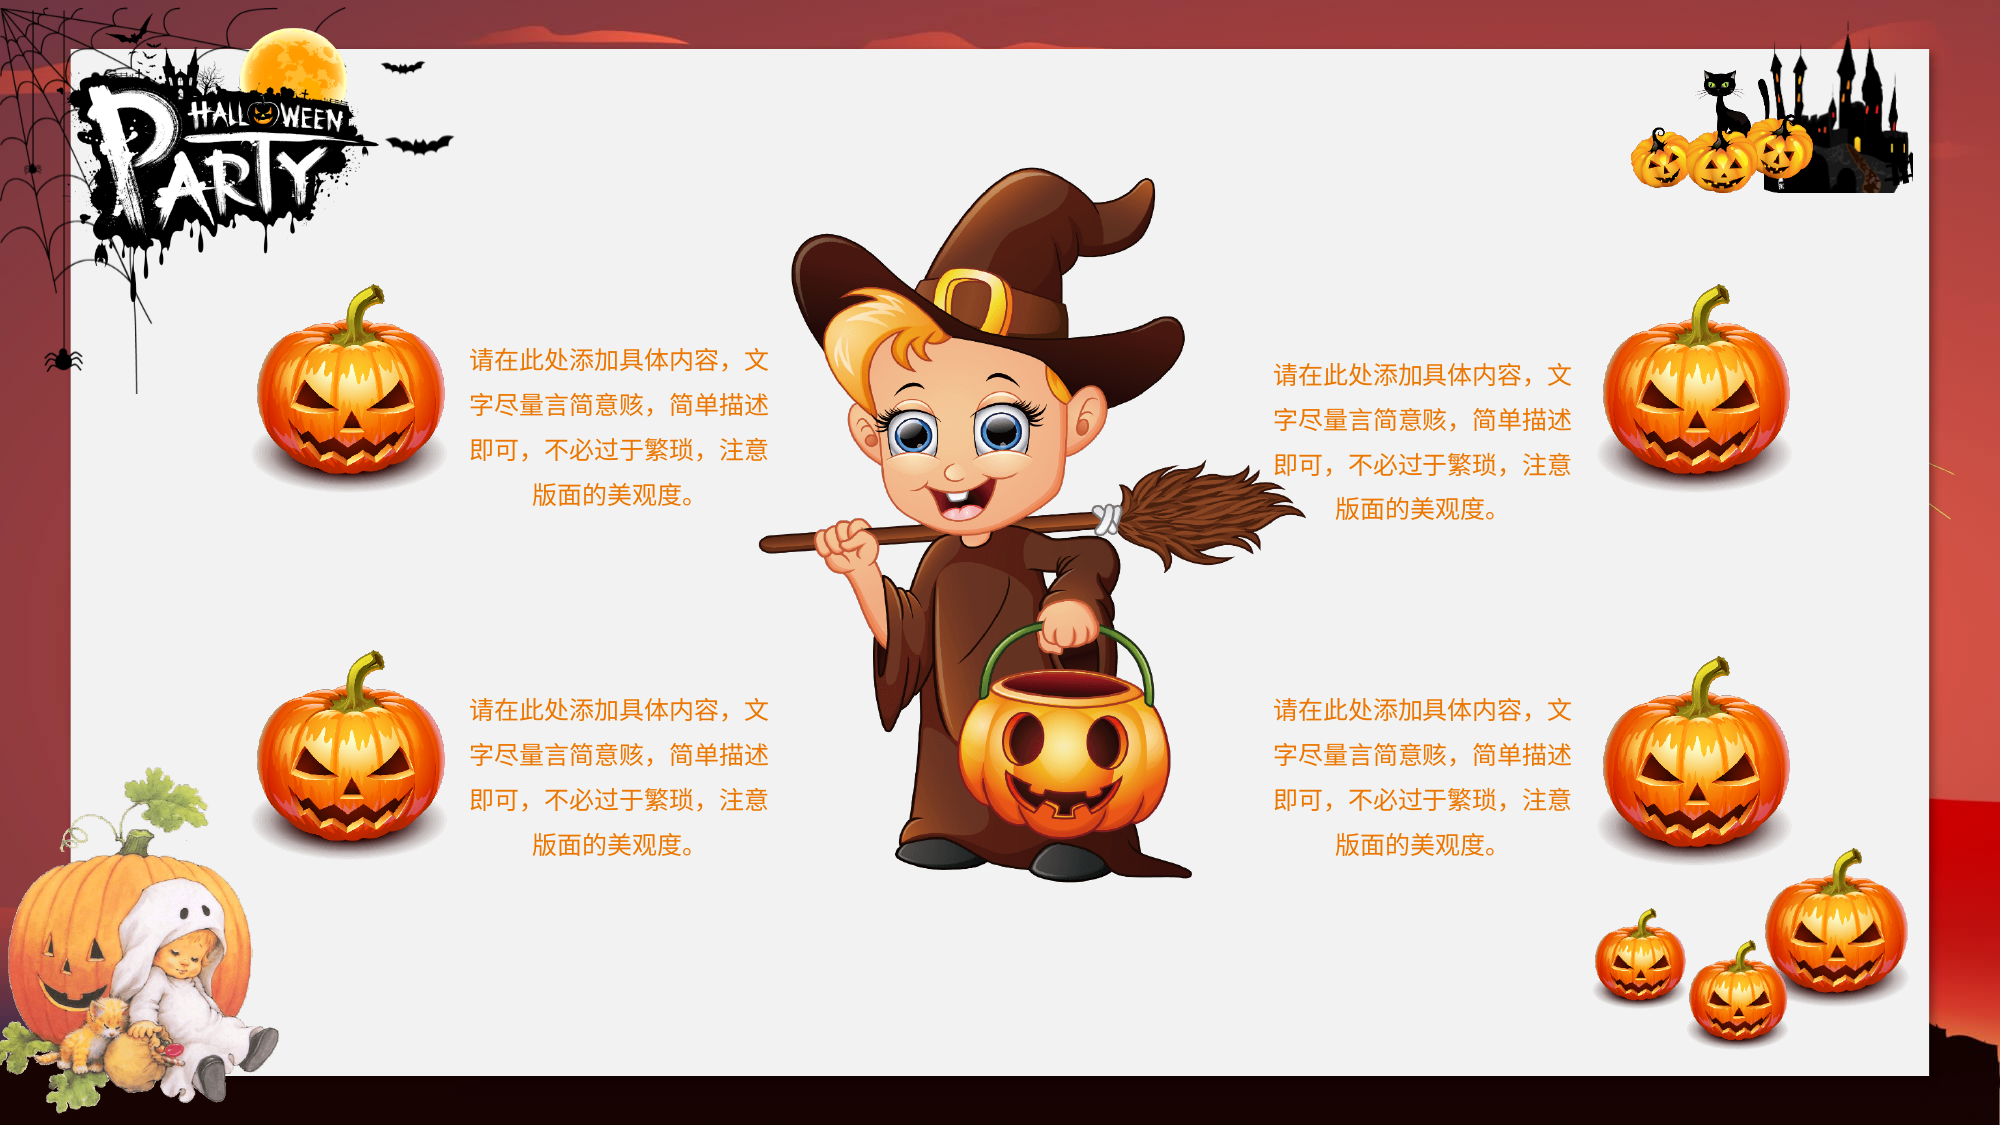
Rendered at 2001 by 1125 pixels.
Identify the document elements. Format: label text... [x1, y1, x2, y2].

picture [0, 0, 2000, 1125]
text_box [1631, 18, 1913, 193]
text_box 请在此处添加具体内容，文字尽量言简意赅，简单描述即可，不必过于繁琐，注意版面的美观度。 [1328, 337, 1596, 532]
text_box 请在此处添加具体内容，文字尽量言简意赅，简单描述即可，不必过于繁琐，注意版面的美观度。 [447, 672, 712, 867]
text_box 请在此处添加具体内容，文字尽量言简意赅，简单描述即可，不必过于繁琐，注意版面的美观度。 [1328, 672, 1596, 867]
text_box 请在此处添加具体内容，文字尽量言简意赅，简单描述即可，不必过于繁琐，注意版面的美观度。 [447, 322, 712, 517]
